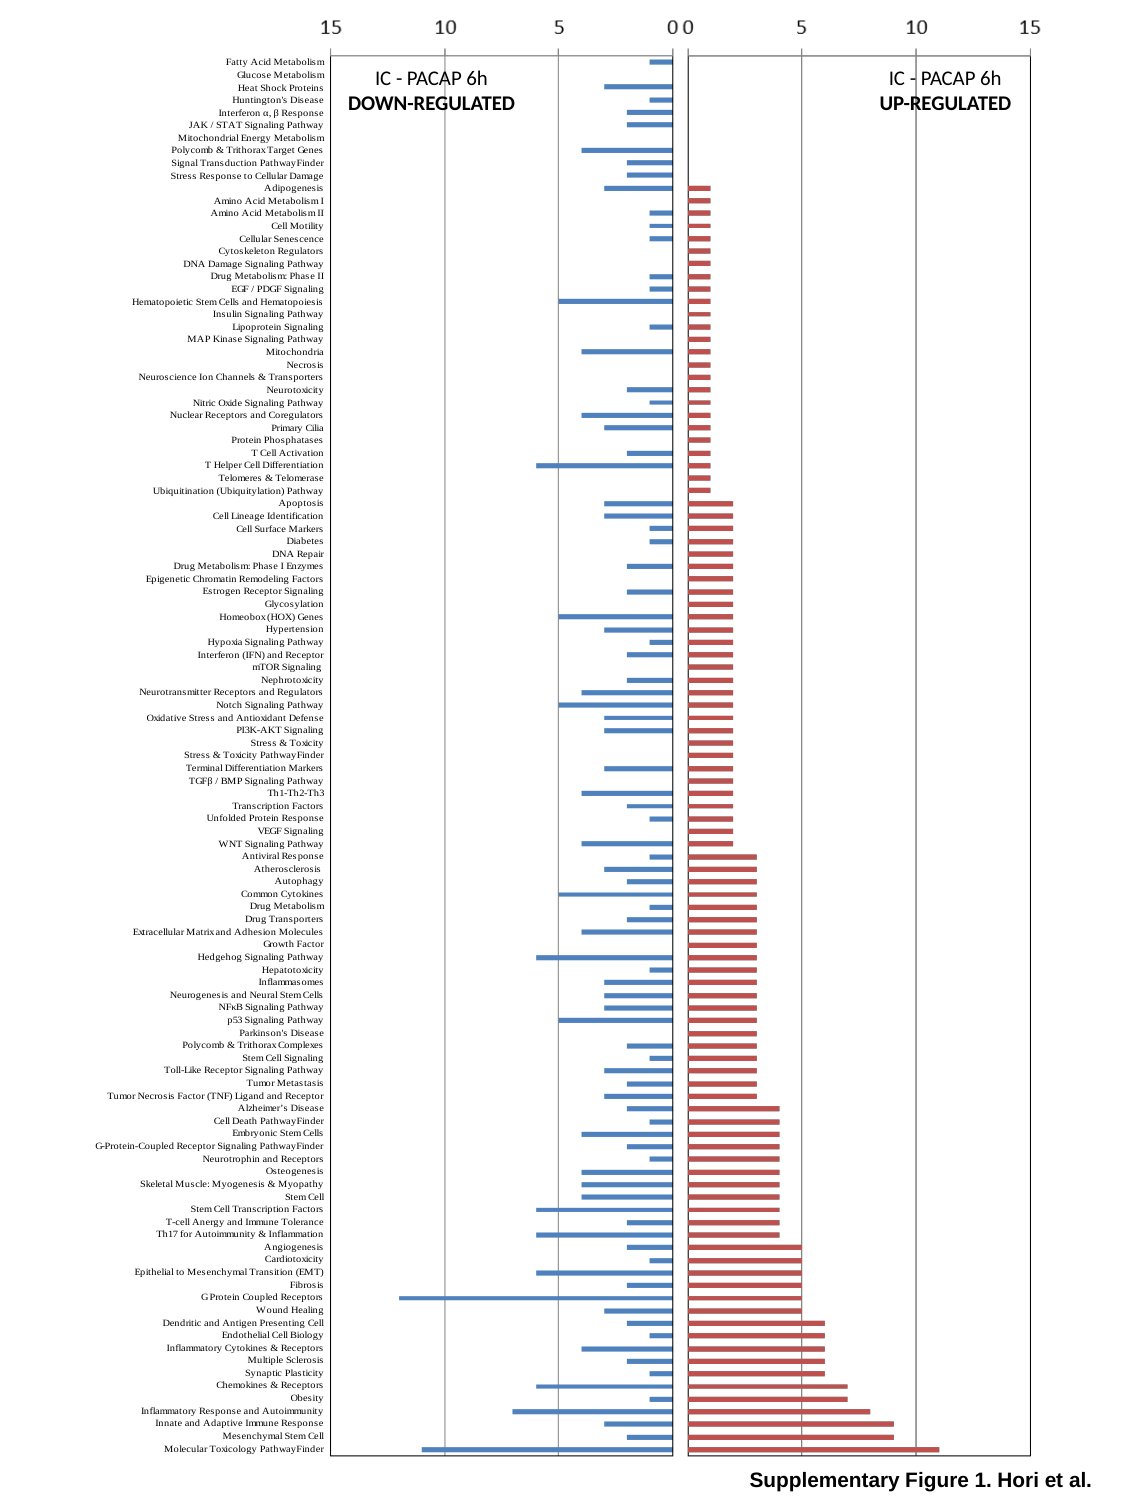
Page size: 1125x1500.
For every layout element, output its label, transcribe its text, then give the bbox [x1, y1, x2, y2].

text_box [60, 1, 1065, 1479]
text_box Supplementary Figure 1. Hori et al. [716, 1459, 1125, 1499]
